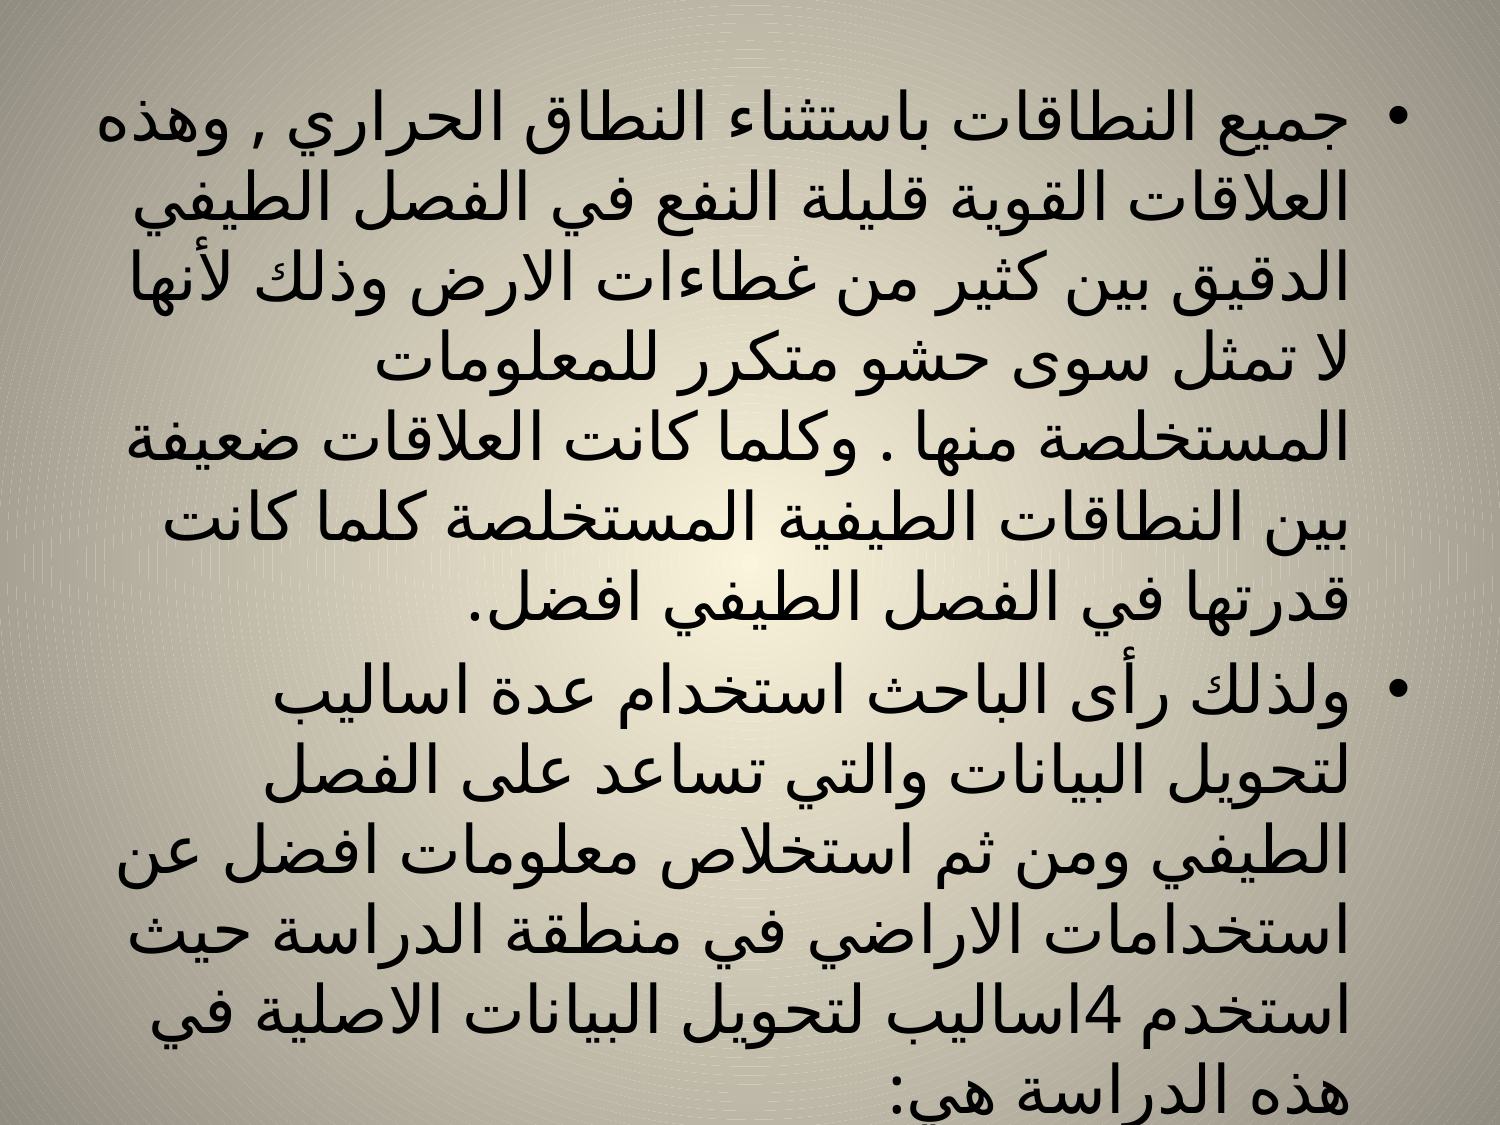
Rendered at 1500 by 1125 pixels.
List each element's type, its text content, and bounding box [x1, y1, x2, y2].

list جميع النطاقات باستثناء النطاق الحراري , وهذه العلاقات القوية قليلة النفع في الفصل الطيفي الدقيق بين كثير من غطاءات الارض وذلك لأنها لا تمثل سوى حشو متكرر للمعلومات المستخلصة منها . وكلما كانت العلاقات ضعيفة بين النطاقات الطيفية المستخلصة كلما كانت قدرتها في الفصل الطيفي افضل. ولذلك رأى الباحث استخدام عدة اساليب لتحويل البيانات والتي تساعد على الفصل الطيفي ومن ثم استخلاص معلومات افضل عن استخدامات الاراضي في منطقة الدراسة حيث استخدم 4اساليب لتحويل البيانات الاصلية في هذه الدراسة هي: [75, 66, 1425, 1005]
